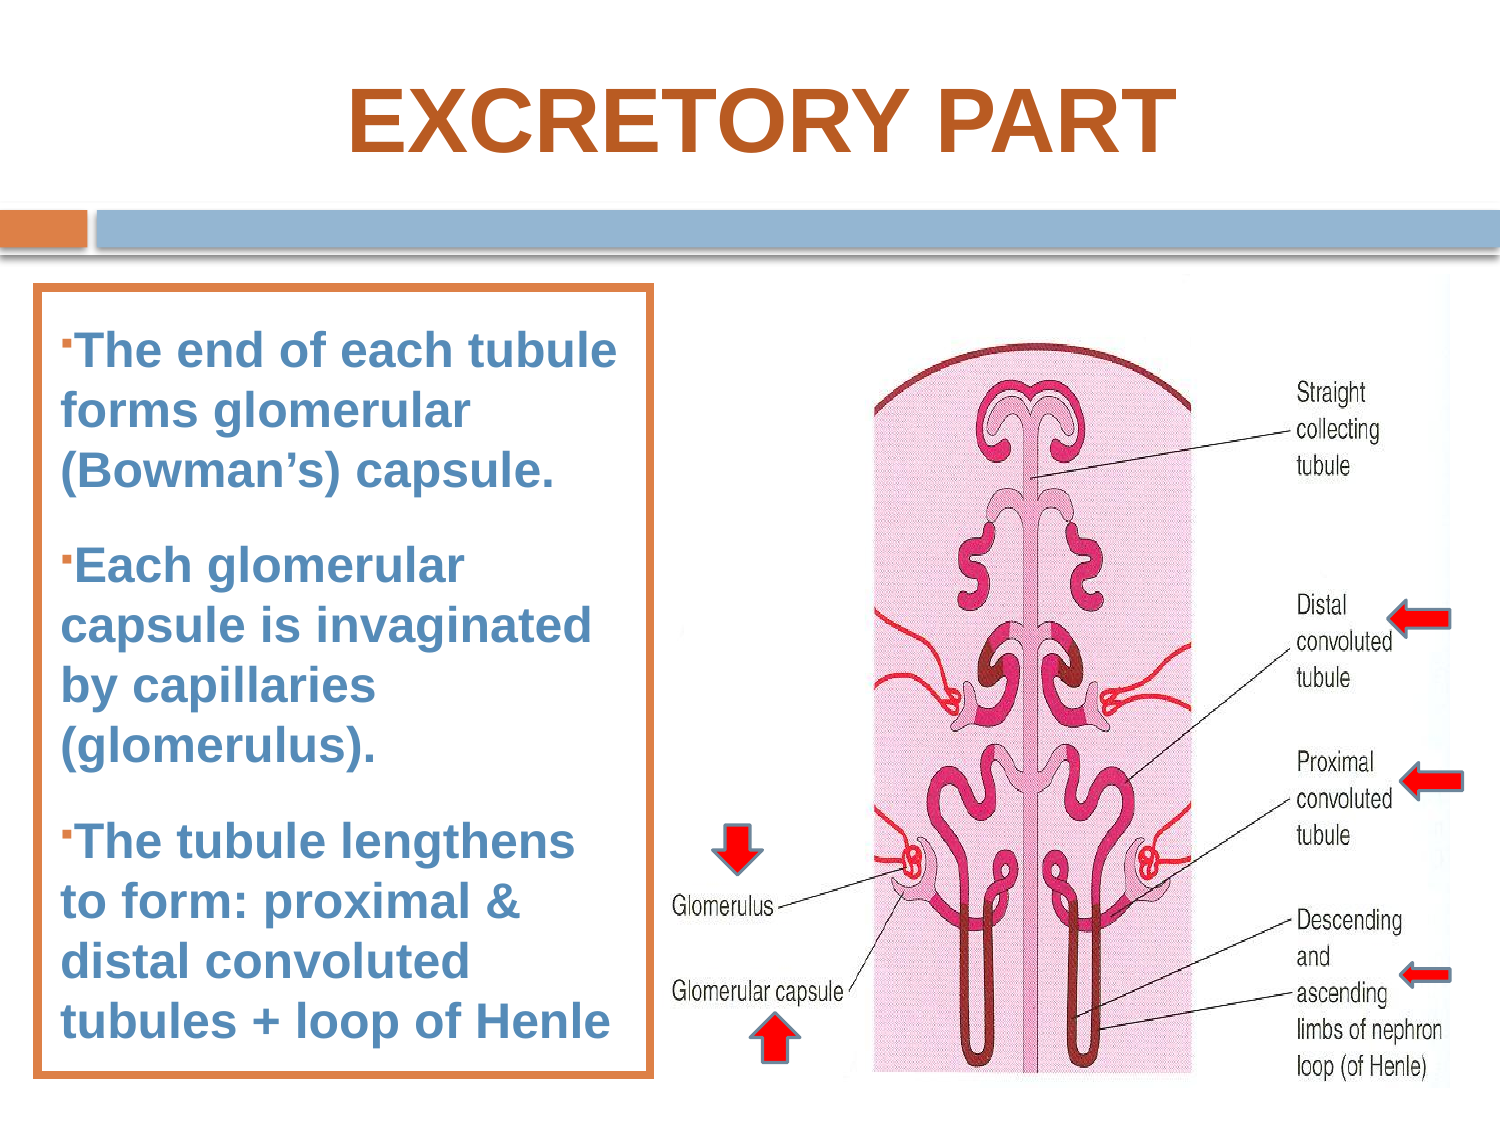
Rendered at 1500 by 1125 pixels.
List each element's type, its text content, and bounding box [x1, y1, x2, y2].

title EXCRETORY PART [99, 44, 1425, 188]
list The end of each tubule forms glomerular (Bowman’s) capsule. Each glomerular capsule is invaginated by capillaries (glomerulus). The tubule lengthens to form: proximal & distal convoluted tubules + loop of Henle [33, 283, 654, 1079]
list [662, 274, 1451, 1088]
text_box [1456, 770, 1465, 793]
